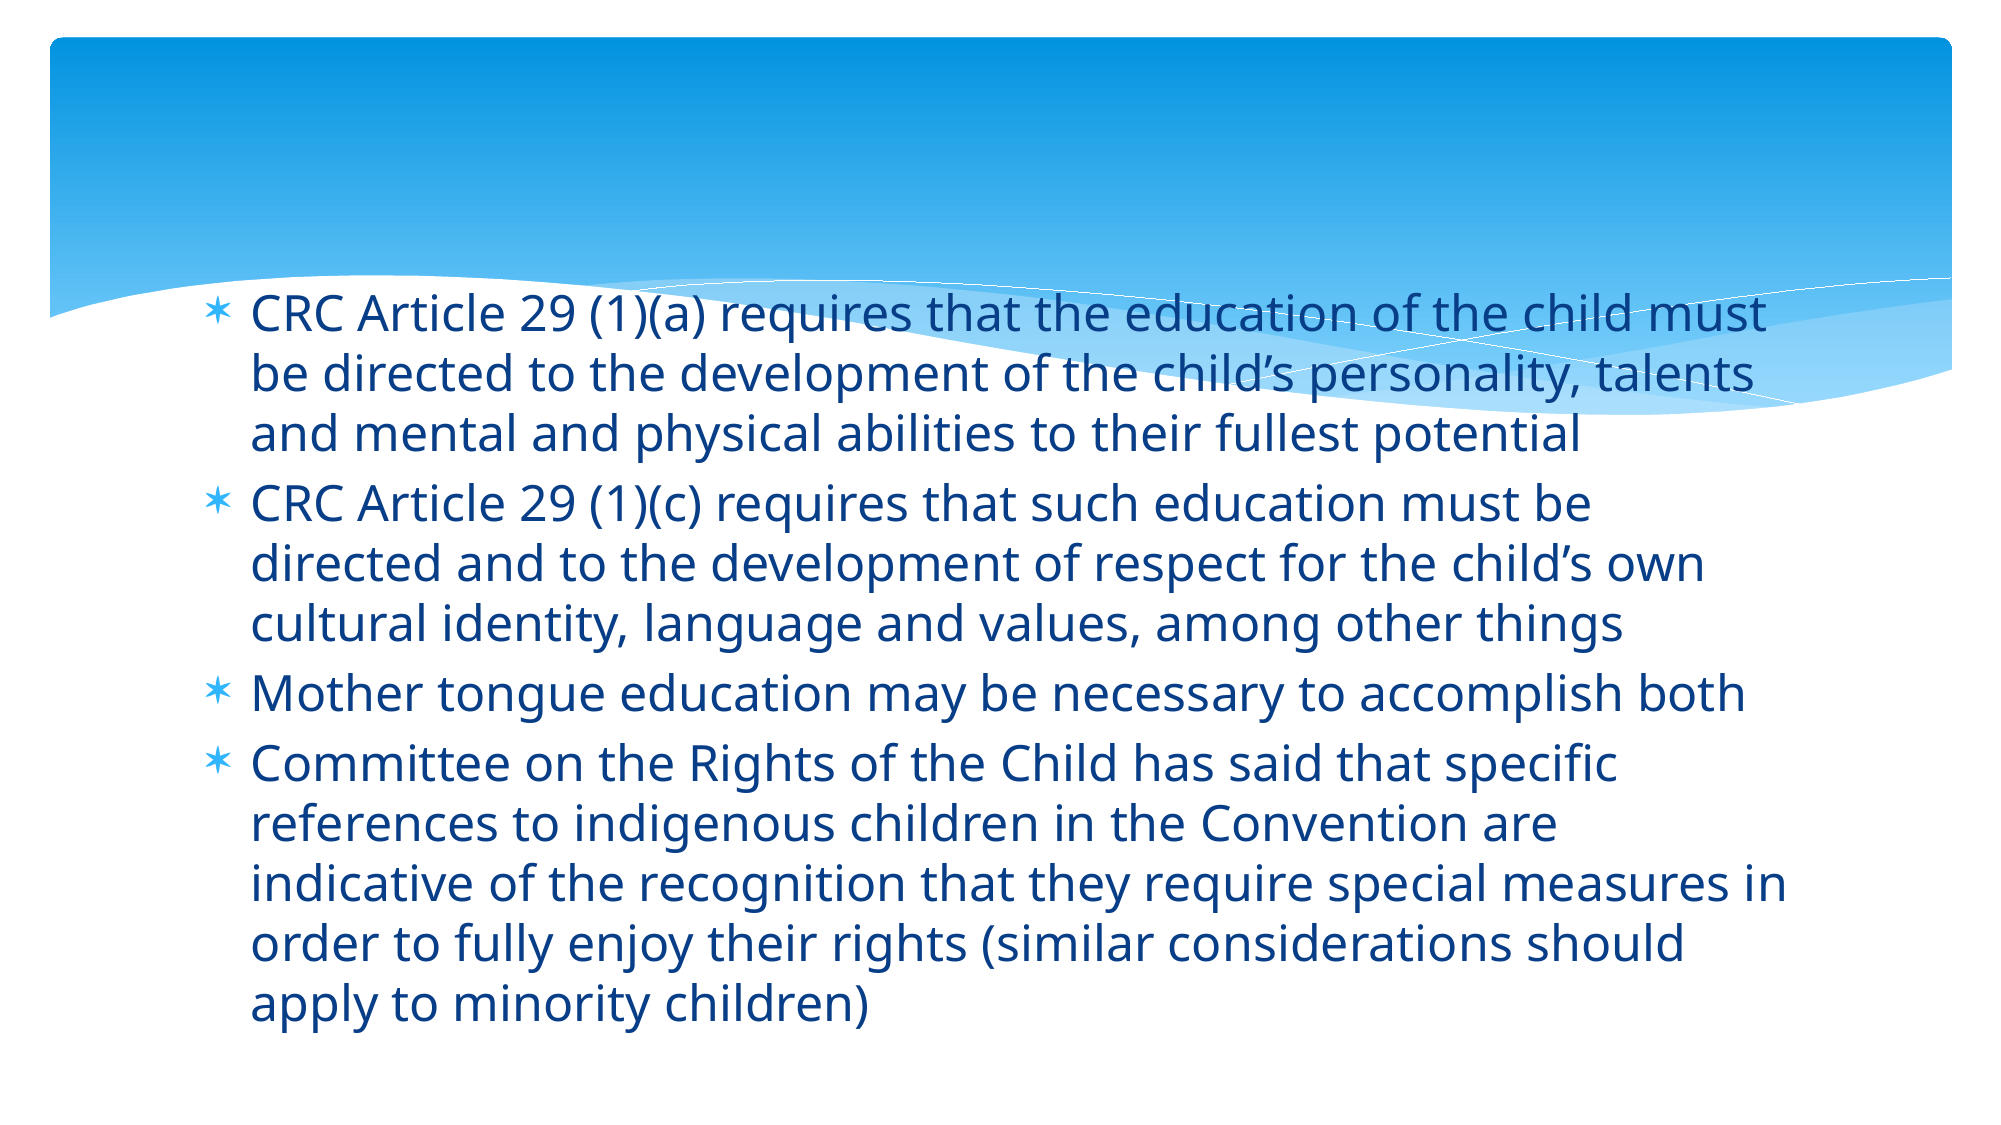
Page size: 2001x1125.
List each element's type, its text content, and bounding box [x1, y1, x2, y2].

list CRC Article 29 (1)(a) requires that the education of the child must be directed to the development of the child’s personality, talents and mental and physical abilities to their fullest potential CRC Article 29 (1)(c) requires that such education must be directed and to the development of respect for the child’s own cultural identity, language and values, among other things Mother tongue education may be necessary to accomplish both Committee on the Rights of the Child has said that specific references to indigenous children in the Convention are indicative of the recognition that they require special measures in order to fully enjoy their rights (similar considerations should apply to minority children) [190, 274, 1812, 1005]
